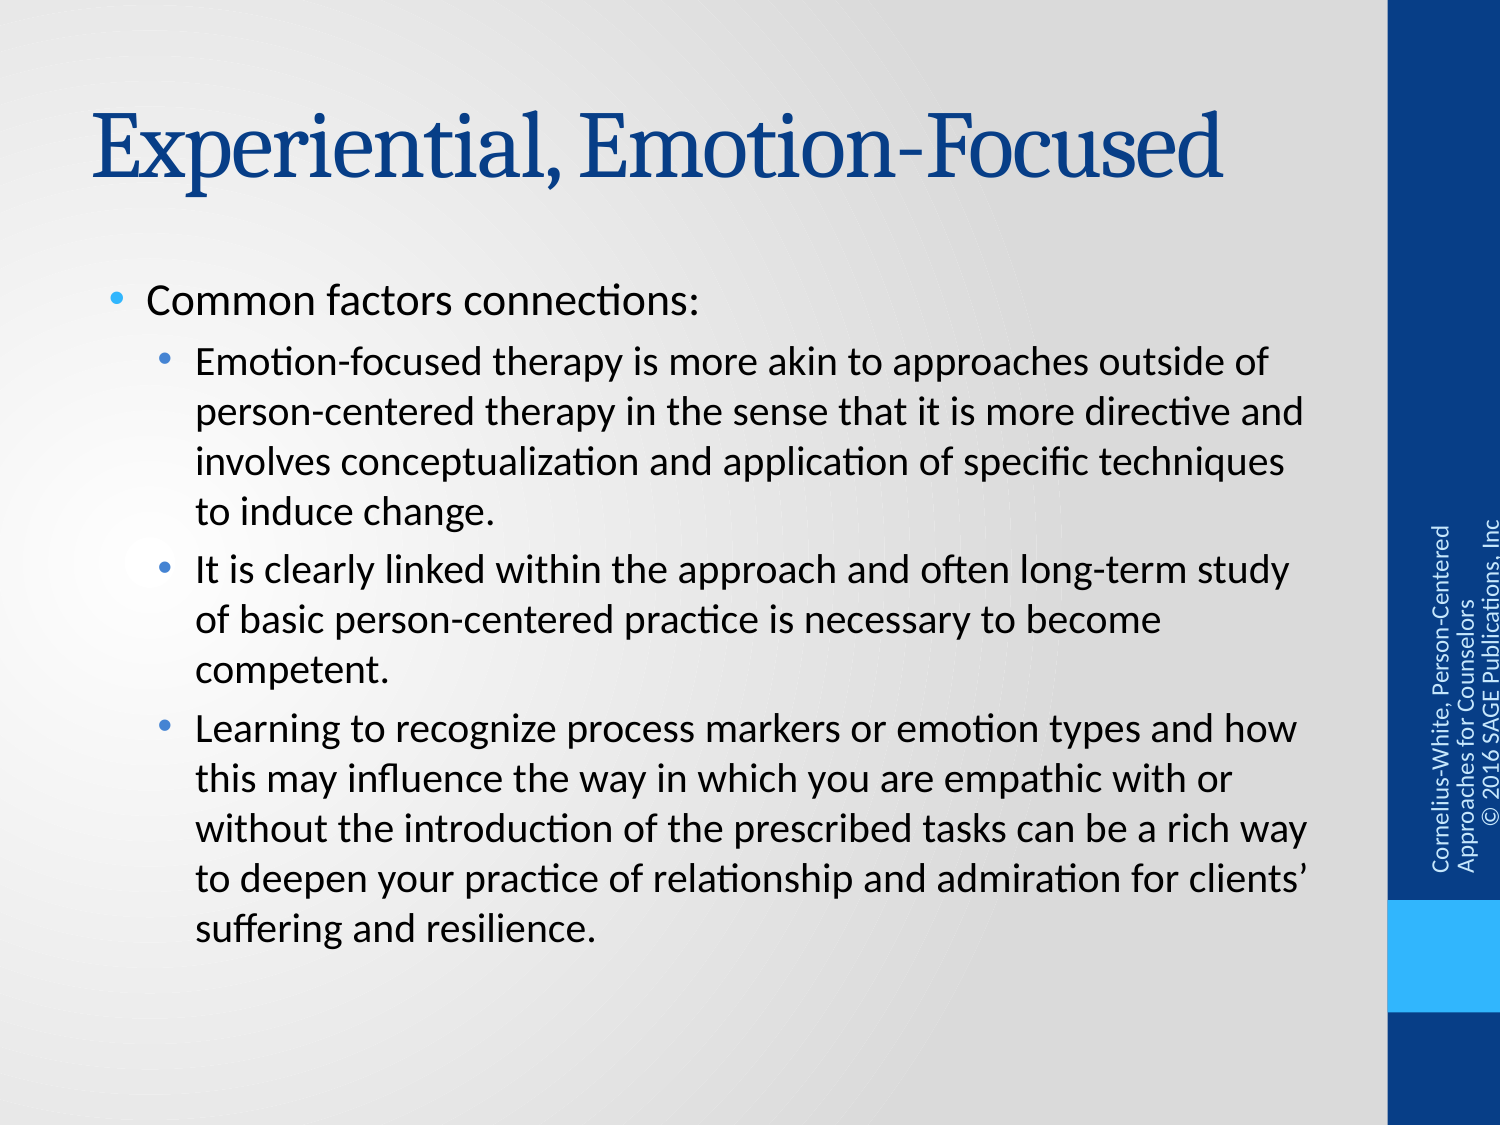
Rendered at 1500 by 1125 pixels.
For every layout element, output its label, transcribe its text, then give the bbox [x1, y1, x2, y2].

title Experiential, Emotion-Focused [75, 45, 1325, 233]
footer Cornelius-White, Person-Centered Approaches for Counselors © 2016 SAGE Publications, Inc. [1408, 500, 1469, 889]
list Common factors connections: Emotion-focused therapy is more akin to approaches outside of person-centered therapy in the sense that it is more directive and involves conceptualization and application of specific techniques to induce change. It is clearly linked within the approach and often long-term study of basic person-centered practice is necessary to become competent. Learning to recognize process markers or emotion types and how this may influence the way in which you are empathic with or without the introduction of the prescribed tasks can be a rich way to deepen your practice of relationship and admiration for clients’ suffering and resilience. [75, 262, 1325, 1050]
